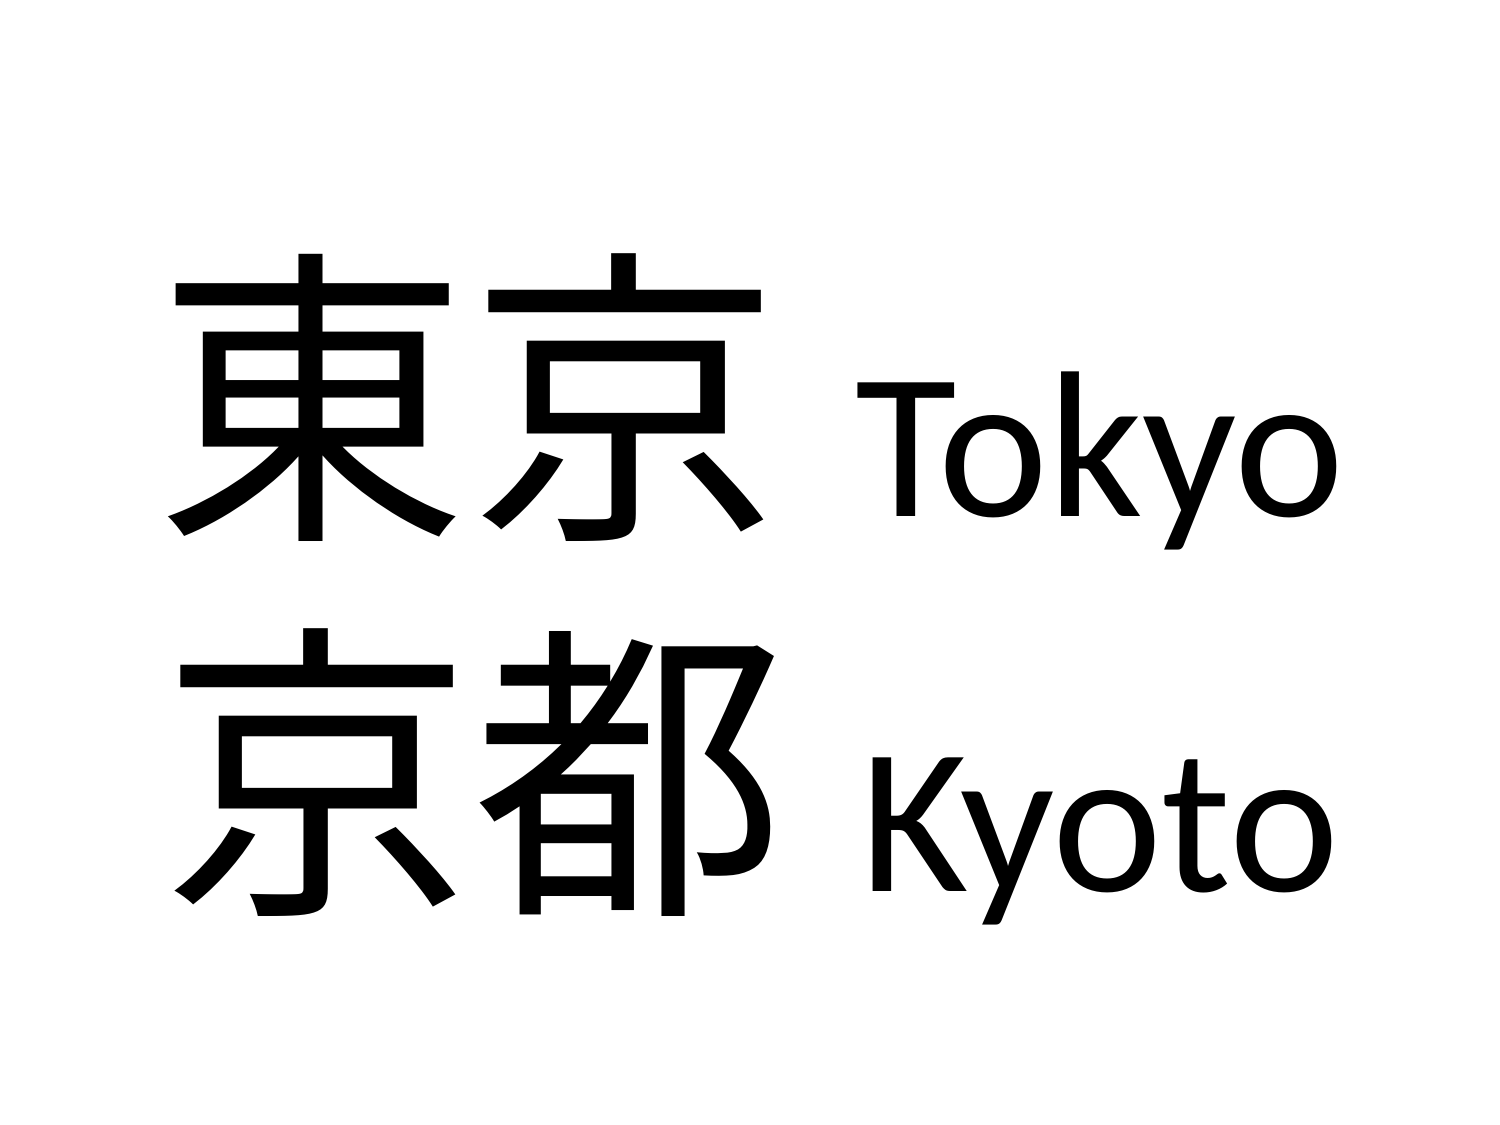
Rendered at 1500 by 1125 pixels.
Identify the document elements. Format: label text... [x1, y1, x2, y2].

text_box 東京Tokyo 京都Kyoto [76, 196, 1424, 961]
